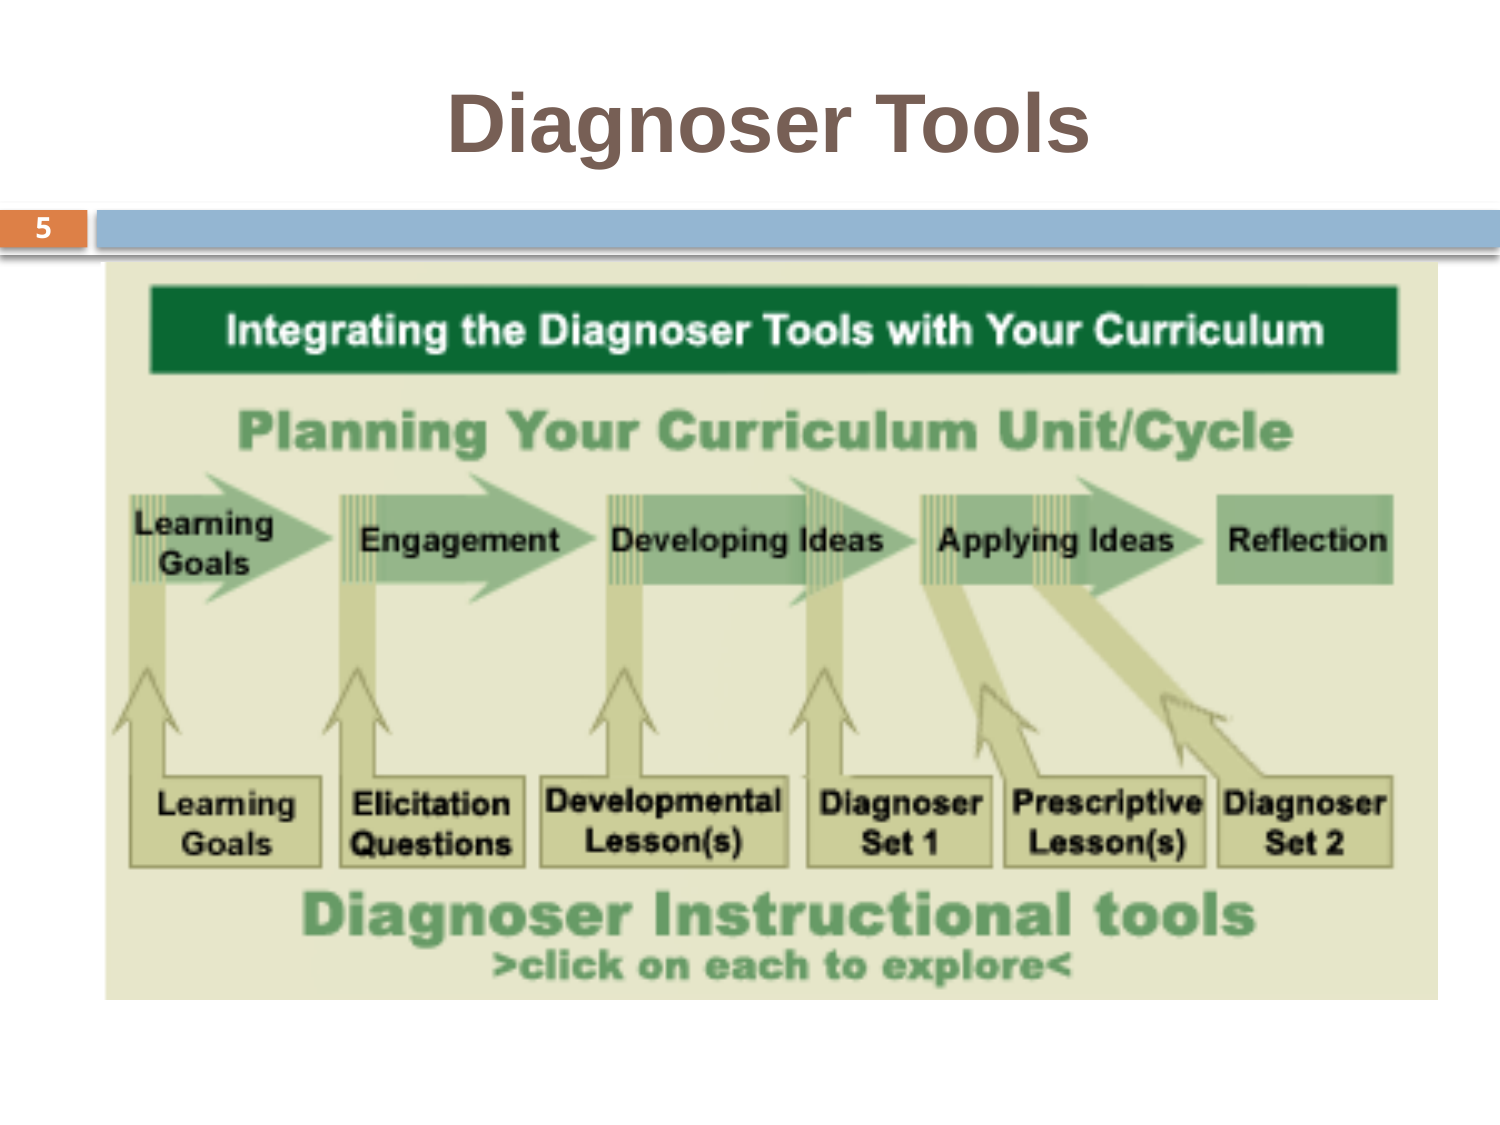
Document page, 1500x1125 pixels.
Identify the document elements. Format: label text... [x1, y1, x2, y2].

slide_number 5 [0, 208, 88, 249]
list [100, 262, 1439, 1001]
title Diagnoser Tools [100, 37, 1438, 200]
